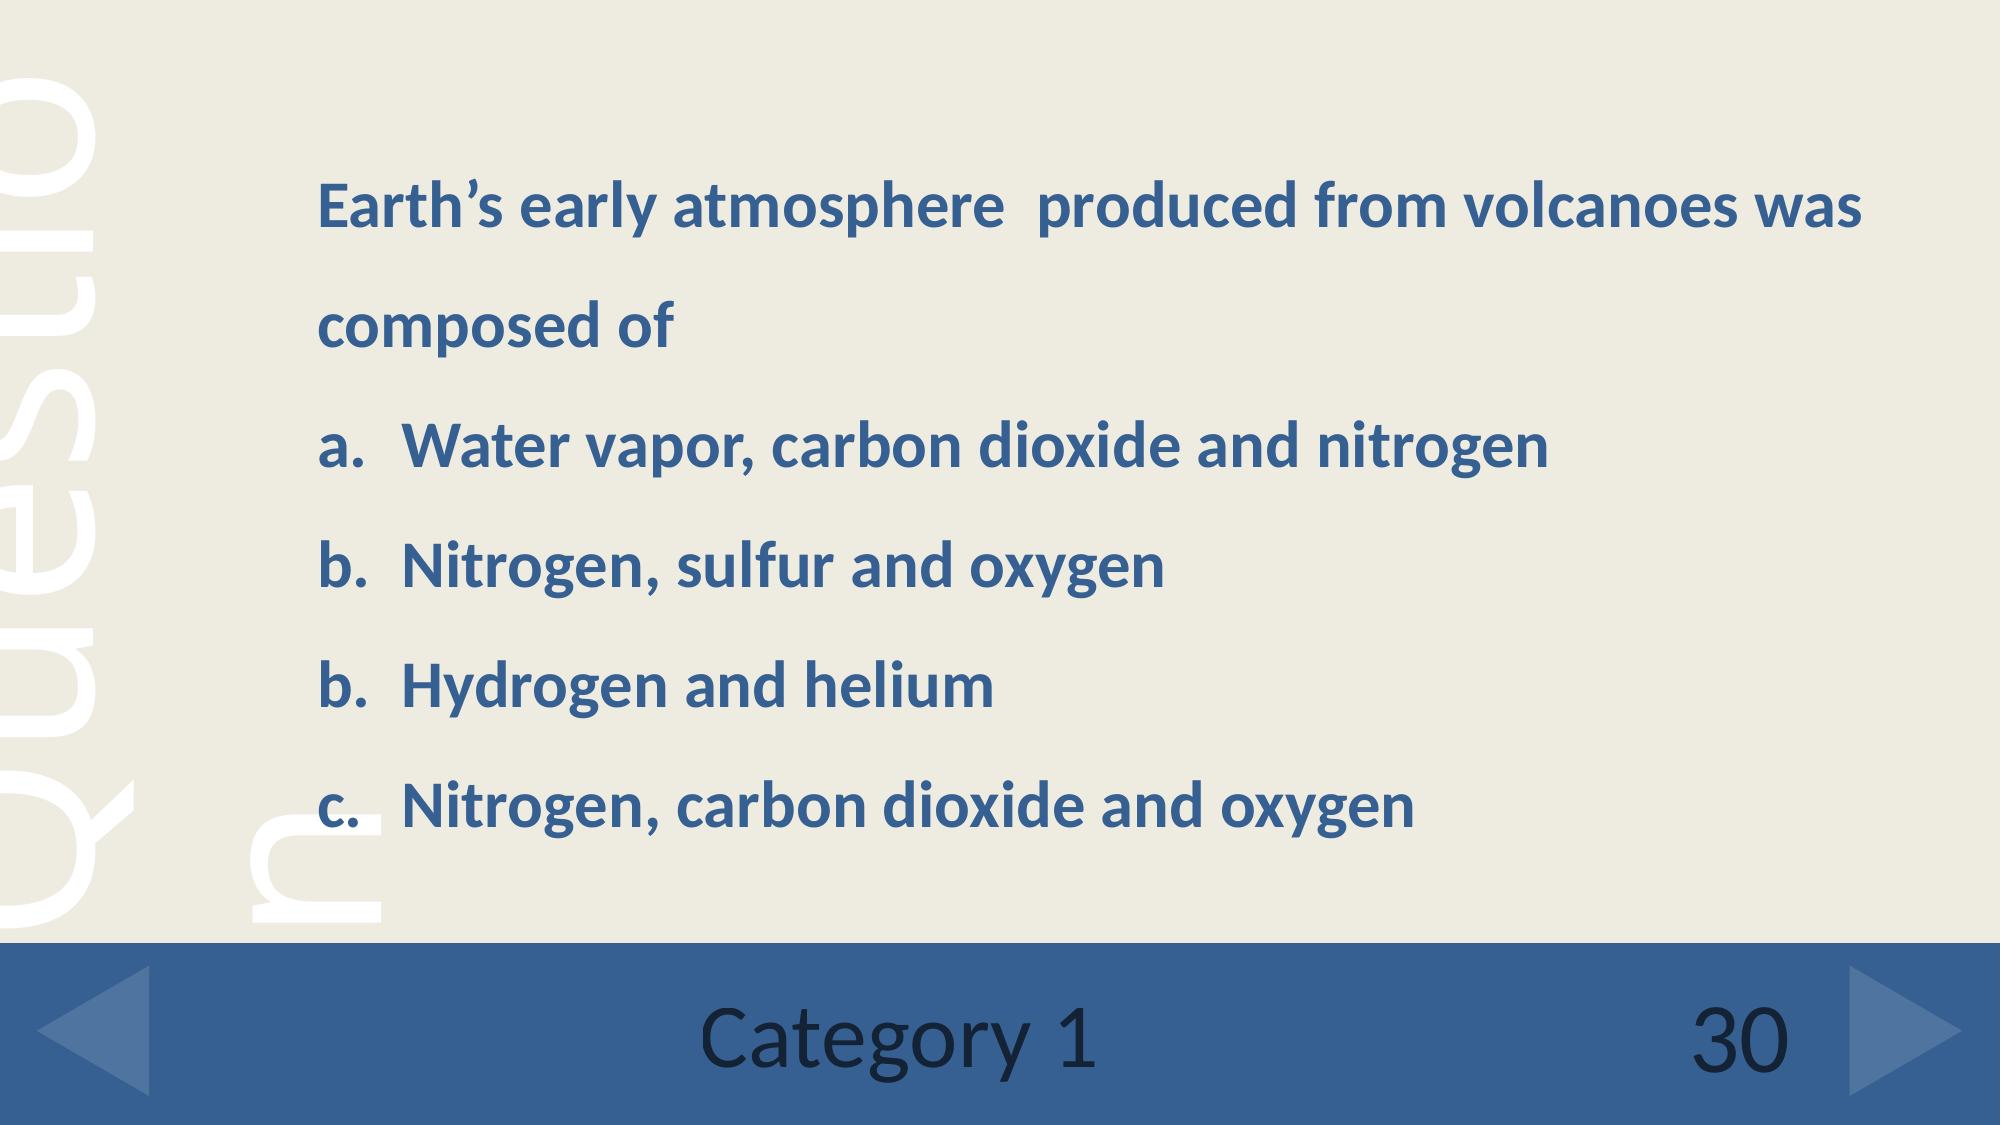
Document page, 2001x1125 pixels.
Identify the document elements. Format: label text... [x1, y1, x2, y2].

list 30 [1800, 967, 1806, 1097]
title Category 1 [0, 937, 1800, 1125]
list Earth’s early atmosphere produced from volcanoes was composed of Water vapor, carbon dioxide and nitrogen Nitrogen, sulfur and oxygen Hydrogen and helium Nitrogen, carbon dioxide and oxygen [302, 111, 1935, 850]
